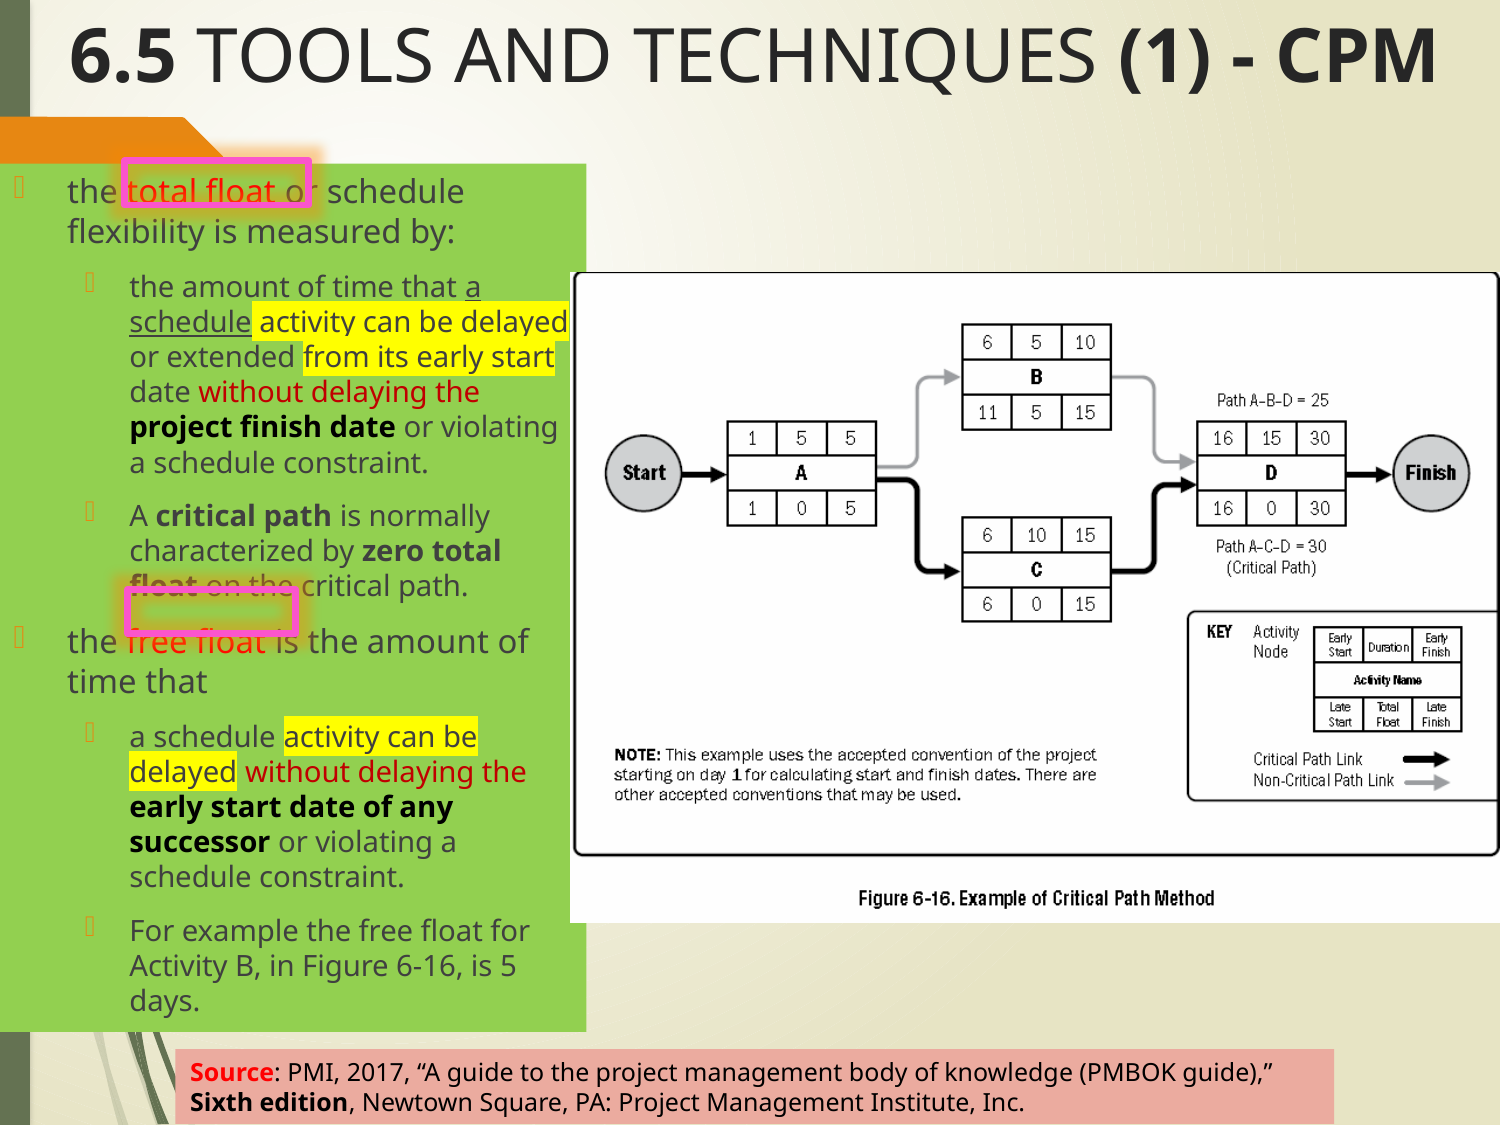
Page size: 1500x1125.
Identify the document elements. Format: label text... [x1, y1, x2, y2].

title 6.5 TOOLS AND TECHNIQUES (1) - CPM [54, 0, 1500, 110]
text_box Source: PMI, 2017, “A guide to the project management body of knowledge (PMBOK guide),” Sixth edition, Newtown Square, PA: Project Management Institute, Inc. [175, 1049, 1335, 1124]
text_box [126, 588, 297, 635]
text_box [123, 159, 310, 206]
picture [570, 272, 1500, 924]
list the total float or schedule flexibility is measured by: the amount of time that a schedule activity can be delayed or extended from its early start date without delaying the project finish date or violating a schedule constraint. A critical path is normally characterized by zero total float on the critical path. the free float is the amount of time that a schedule activity can be delayed without delaying the early start date of any successor or violating a schedule constraint. For example the free float for Activity B, in Figure 6-16, is 5 days. [0, 163, 587, 1032]
